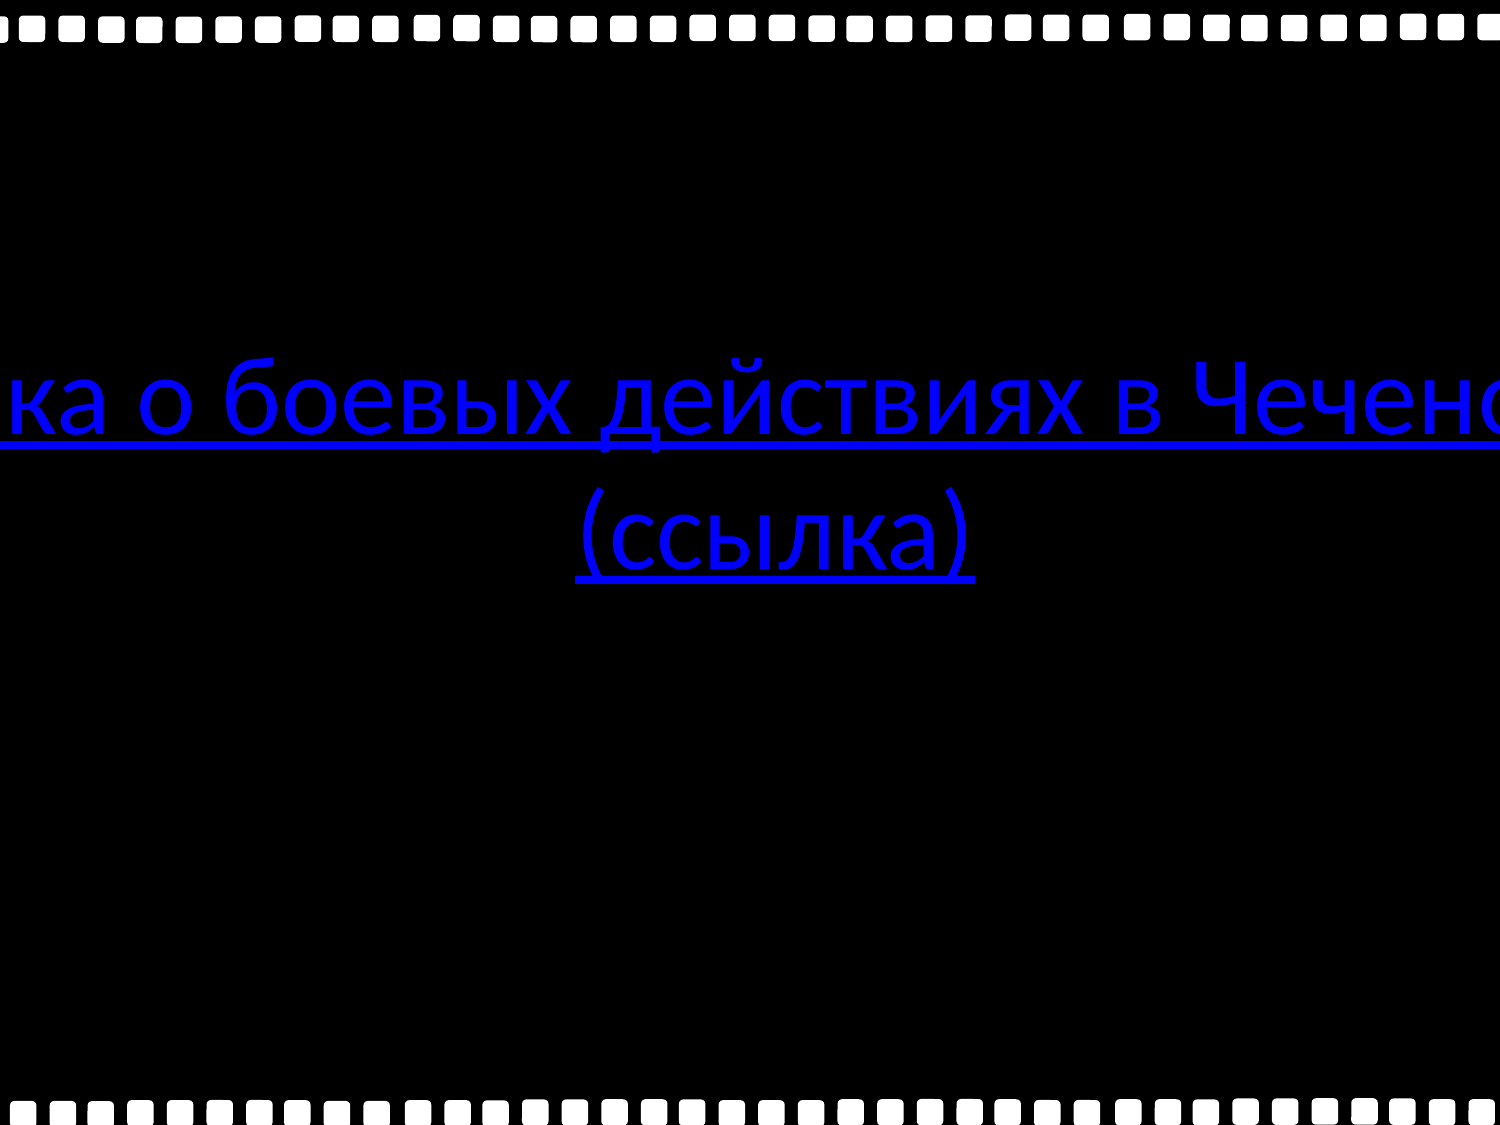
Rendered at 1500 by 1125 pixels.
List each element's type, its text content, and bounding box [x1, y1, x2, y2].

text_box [0, 1093, 1500, 1125]
text_box Просмотр ролика о боевых действиях в Чеченской республике (ссылка) [0, 314, 1500, 600]
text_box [0, 0, 1500, 48]
